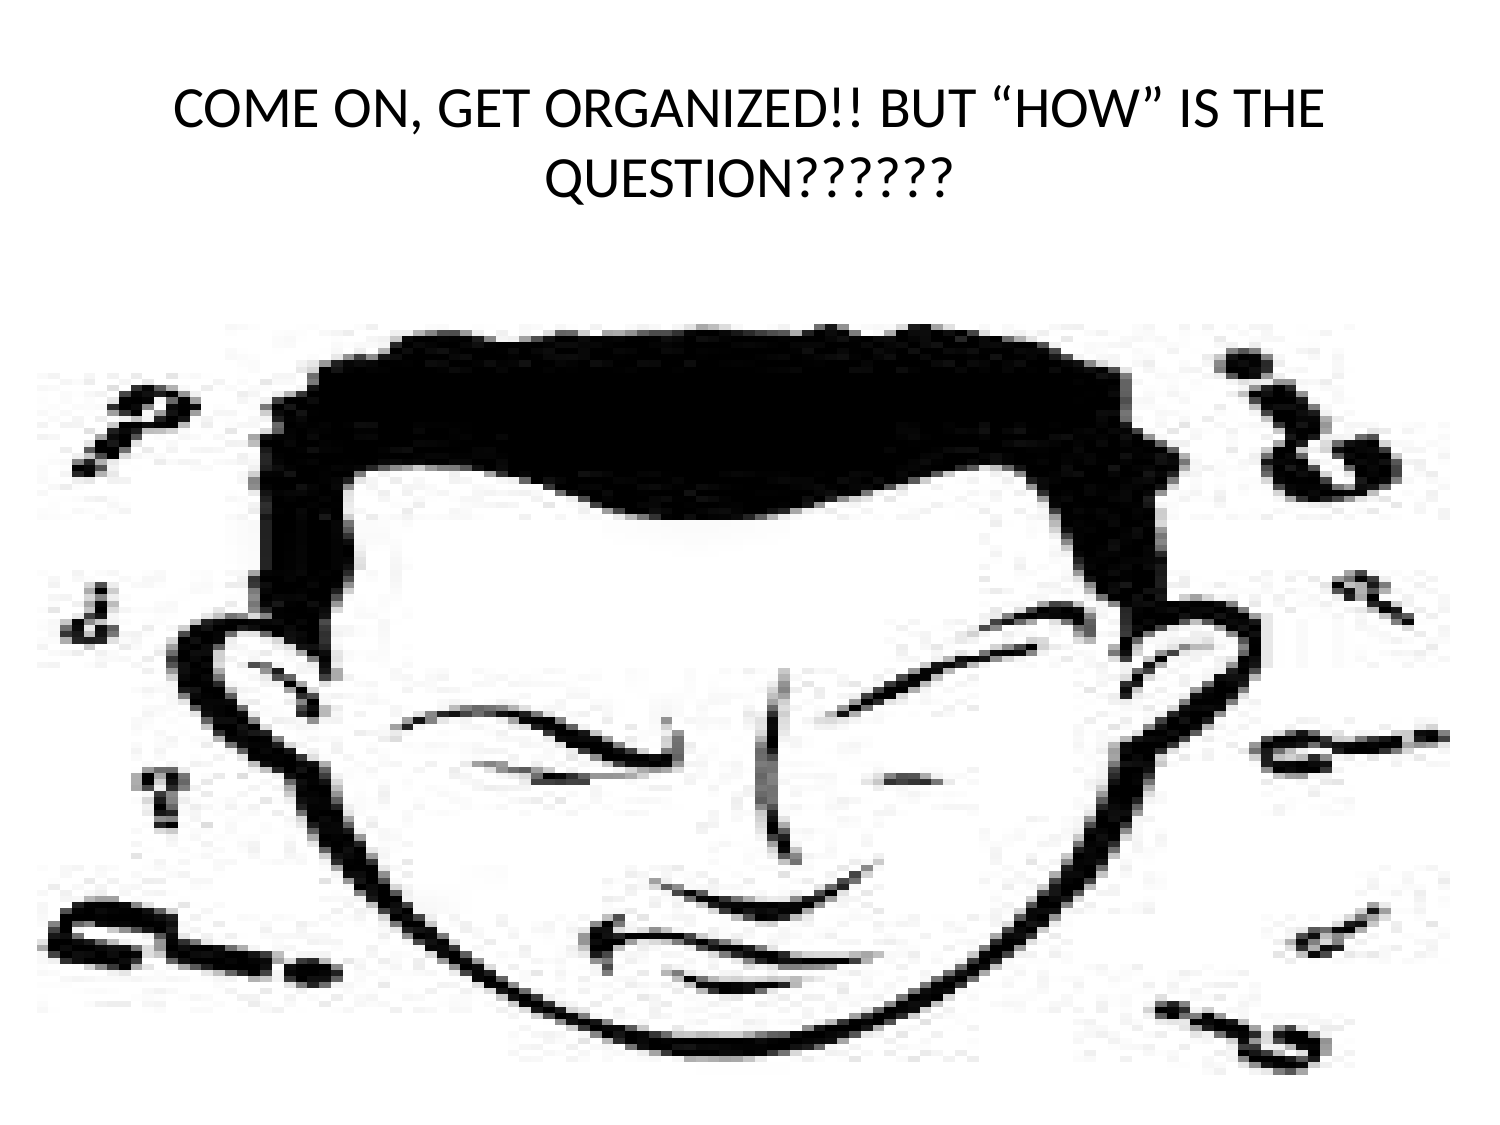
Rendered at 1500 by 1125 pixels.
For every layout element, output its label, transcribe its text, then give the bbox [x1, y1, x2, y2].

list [37, 324, 1451, 1076]
title COME ON, GET ORGANIZED!! BUT “HOW” IS THE QUESTION?????? [75, 45, 1425, 233]
